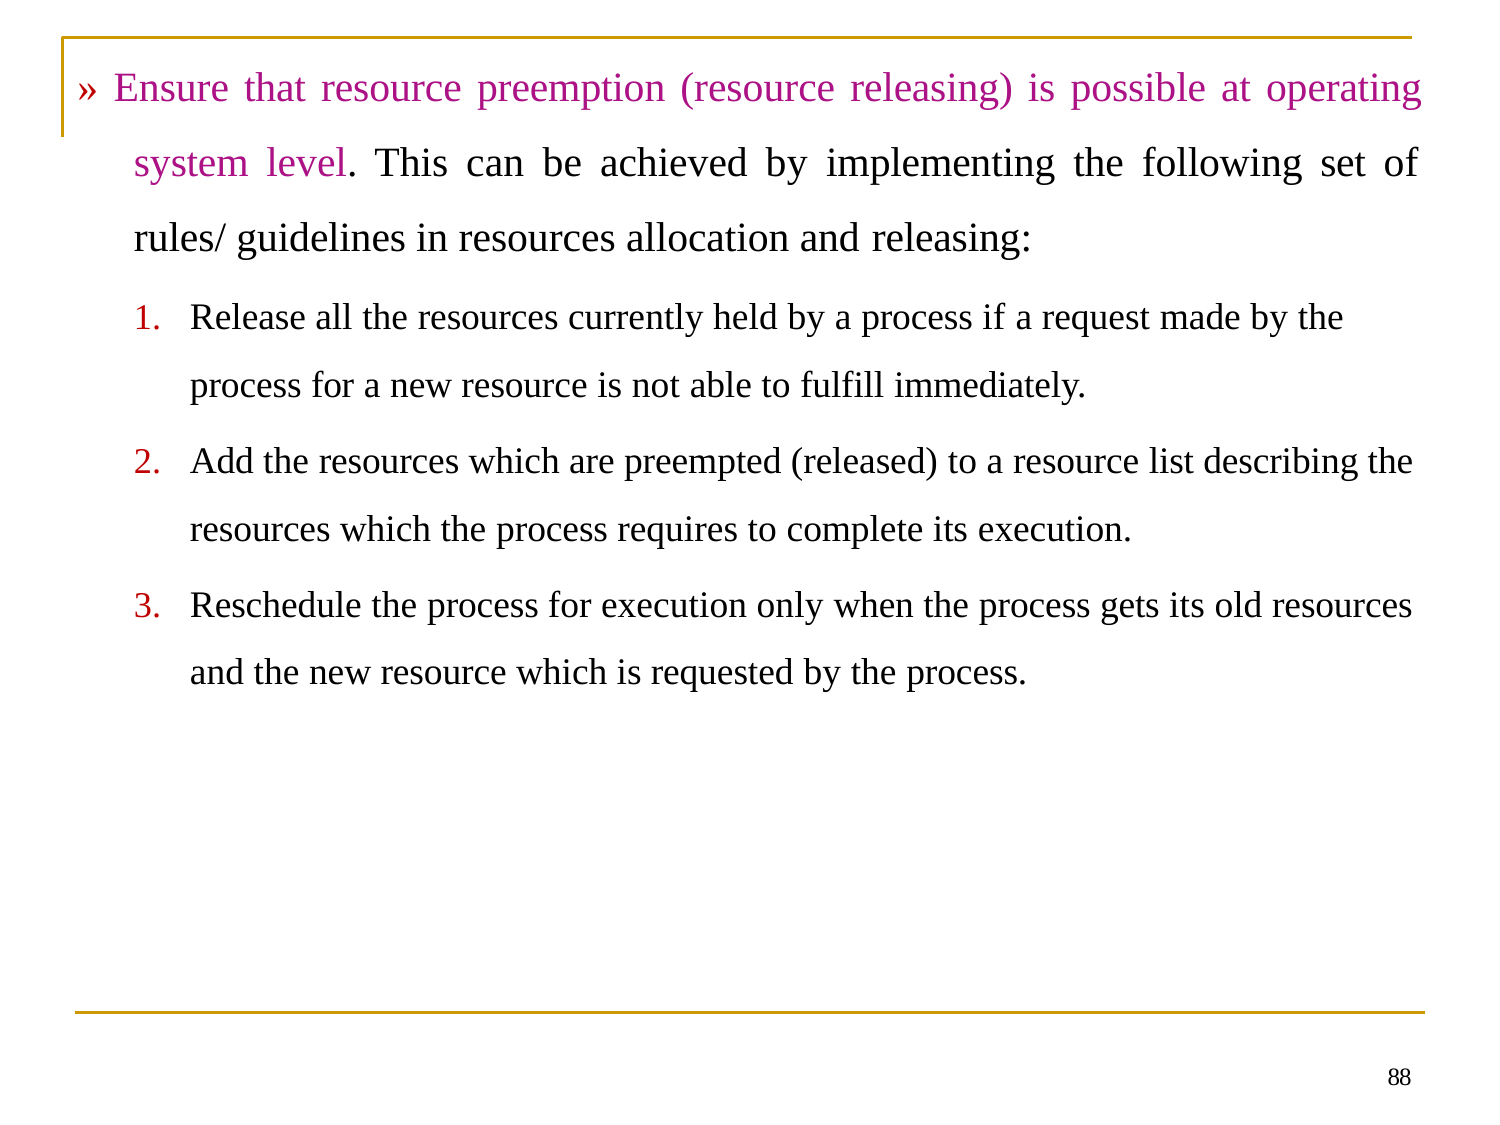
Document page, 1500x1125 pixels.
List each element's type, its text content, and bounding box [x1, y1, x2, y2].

slide_number 88 [1381, 1061, 1417, 1125]
title » Ensure that resource preemption (resource releasing) is possible at operating system level. This can be achieved by implementing the following set of rules/ guidelines in resources allocation and releasing: [75, 32, 1438, 260]
text_box Release all the resources currently held by a process if a request made by the process for a new resource is not able to fulfill immediately. Add the resources which are preempted (released) to a resource list describing the resources which the process requires to complete its execution. Reschedule the process for execution only when the process gets its old resources and the new resource which is requested by the process. [131, 267, 1438, 693]
